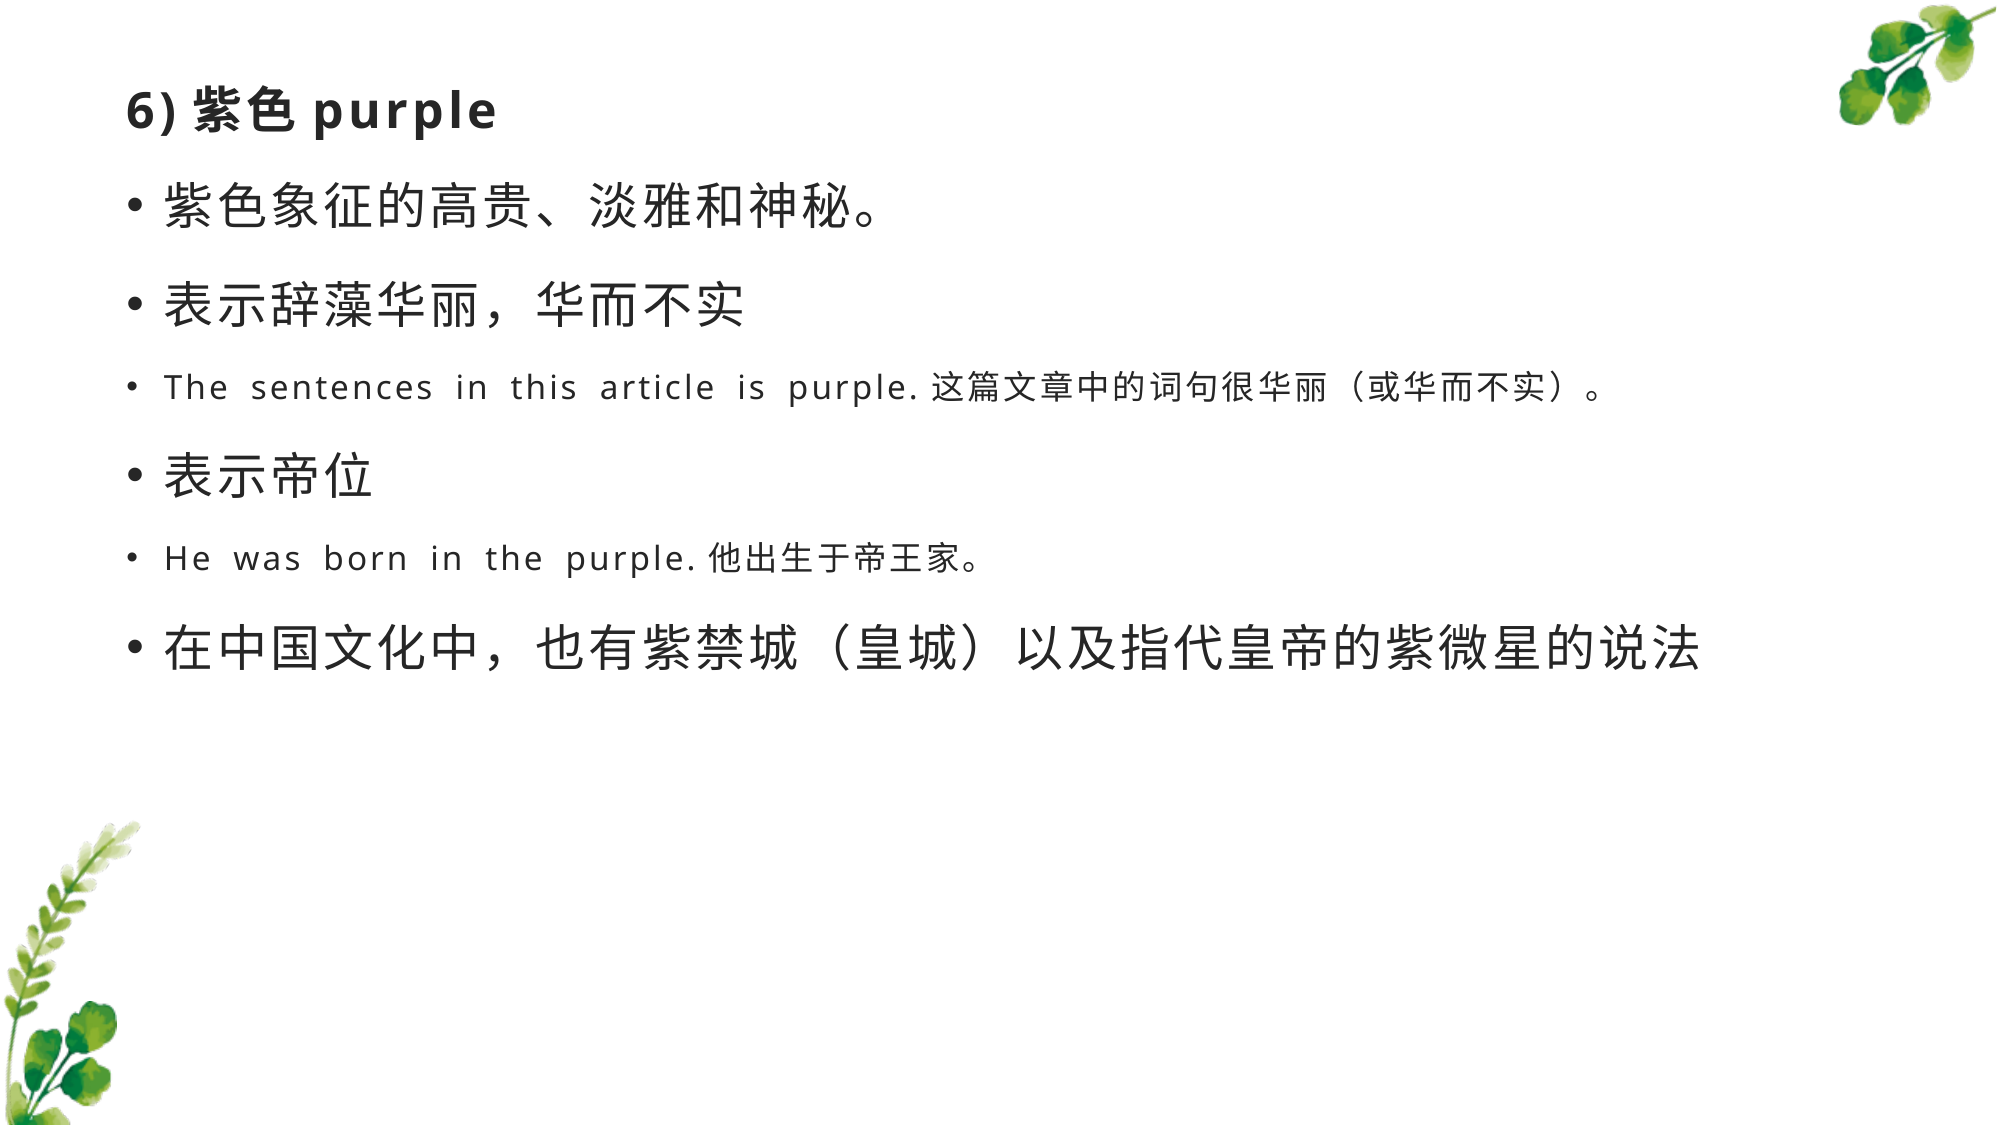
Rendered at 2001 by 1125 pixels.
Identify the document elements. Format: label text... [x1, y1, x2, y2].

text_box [0, 801, 117, 1125]
text_box 6)紫色purple [109, 72, 1891, 146]
list 紫色象征的高贵、淡雅和神秘。 表示辞藻华丽，华而不实 The sentences in this article is purple.这篇文章中的词句很华丽（或华而不实）。 表示帝位 He was born in the purple.他出生于帝王家。 在中国文化中，也有紫禁城（皇城）以及指代皇帝的紫微星的说法 [109, 156, 1891, 1041]
picture [1832, 0, 2000, 140]
